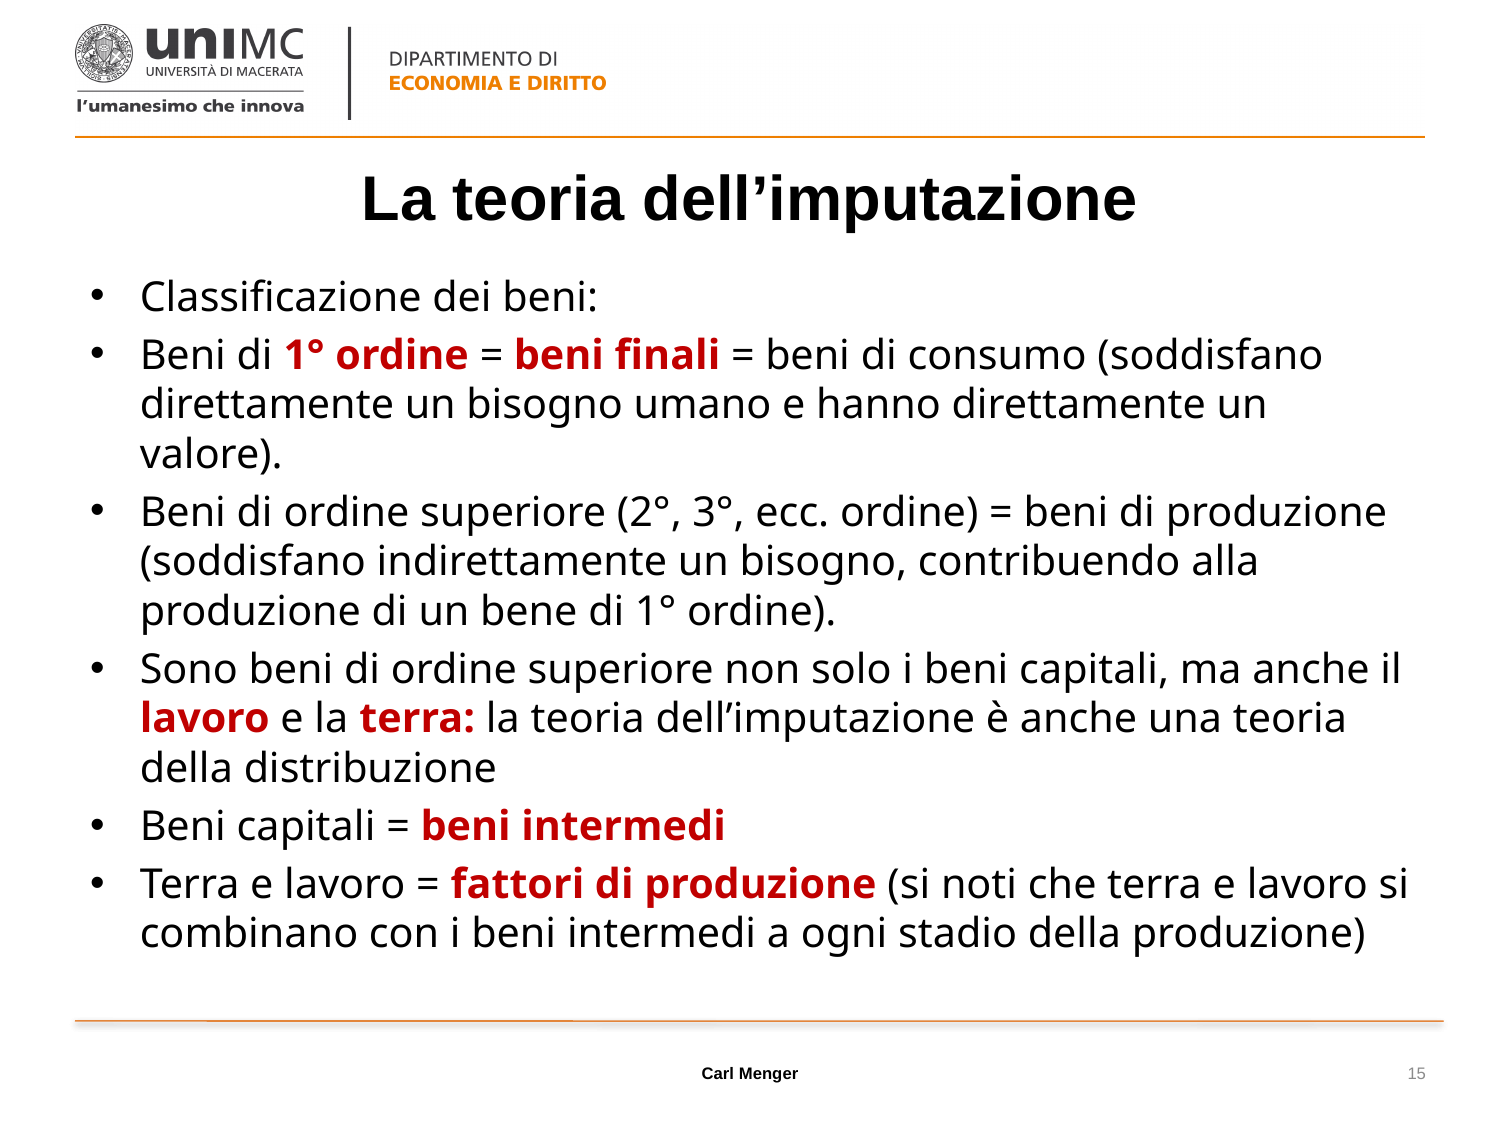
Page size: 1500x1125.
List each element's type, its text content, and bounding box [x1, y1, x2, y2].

slide_number 15 [1091, 1042, 1442, 1103]
picture [75, 24, 1425, 138]
footer Carl Menger [512, 1042, 988, 1103]
list Classificazione dei beni: Beni di 1° ordine = beni finali = beni di consumo (soddisfano direttamente un bisogno umano e hanno direttamente un valore). Beni di ordine superiore (2°, 3°, ecc. ordine) = beni di produzione (soddisfano indirettamente un bisogno, contribuendo alla produzione di un bene di 1° ordine). Sono beni di ordine superiore non solo i beni capitali, ma anche il lavoro e la terra: la teoria dell’imputazione è anche una teoria della distribuzione Beni capitali = beni intermedi Terra e lavoro = fattori di produzione (si noti che terra e lavoro si combinano con i beni intermedi a ogni stadio della produzione) [75, 262, 1425, 1005]
title La teoria dell’imputazione [75, 149, 1425, 241]
